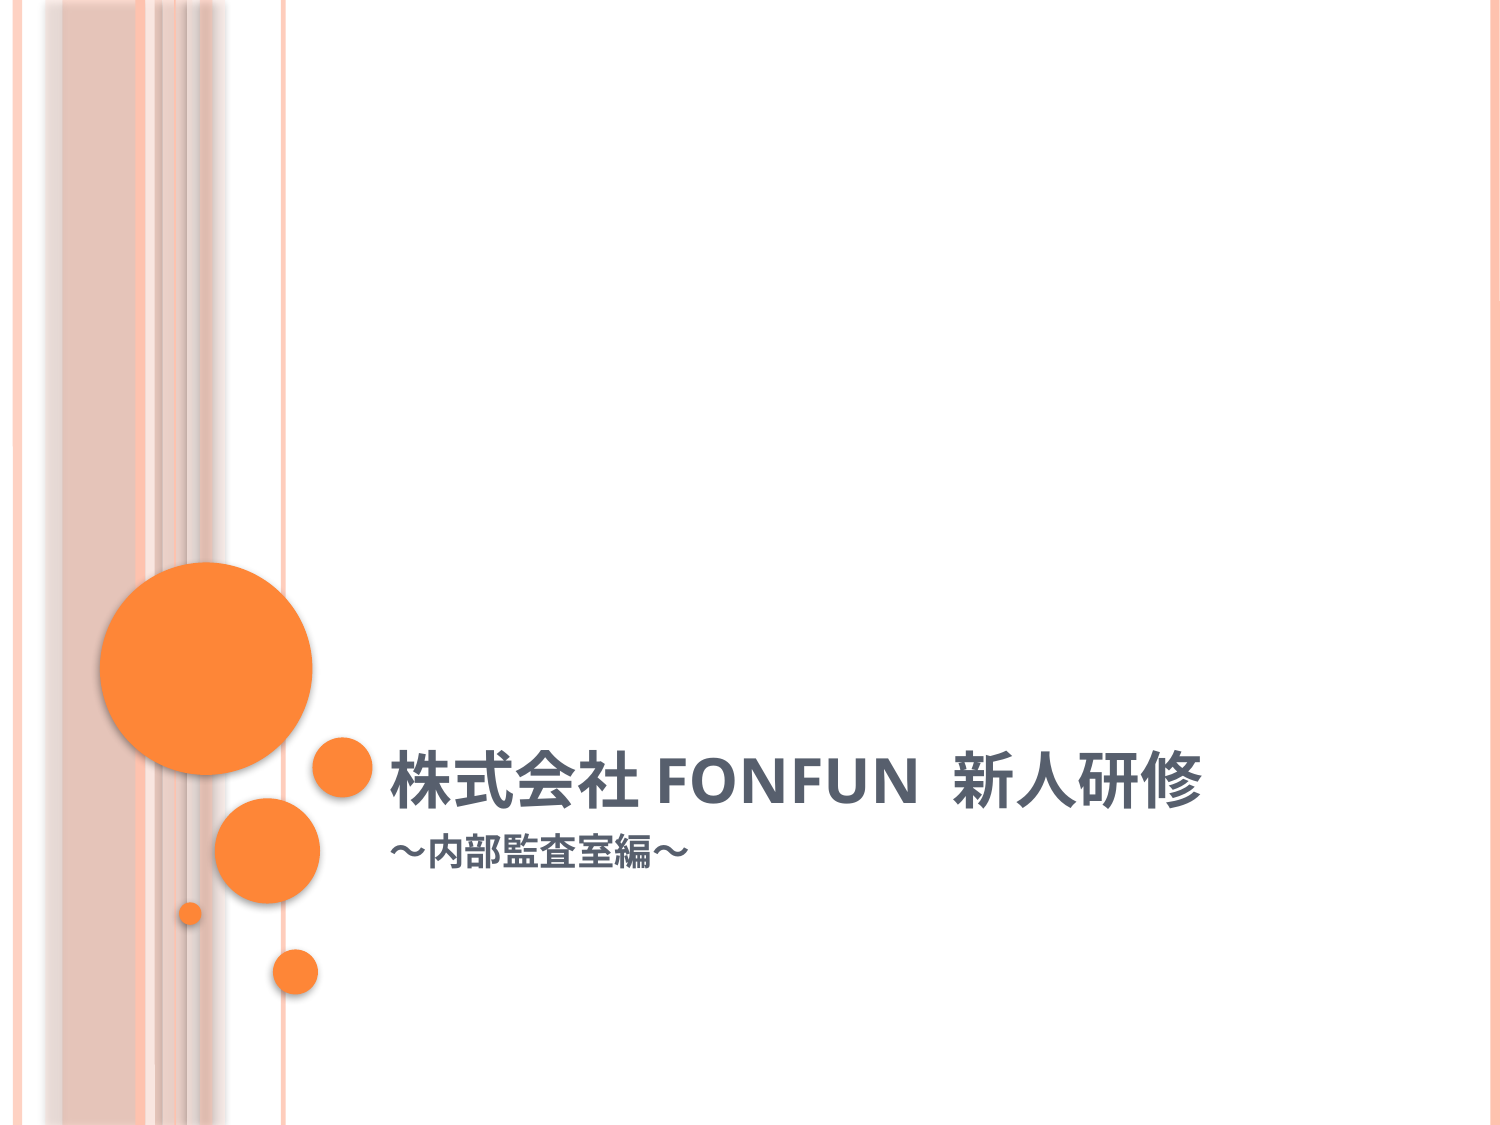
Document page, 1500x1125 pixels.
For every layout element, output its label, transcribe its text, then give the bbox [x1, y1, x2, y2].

subtitle ～内部監査室編～ [375, 820, 1388, 1046]
title 株式会社fonfun 新人研修 [375, 512, 1388, 820]
